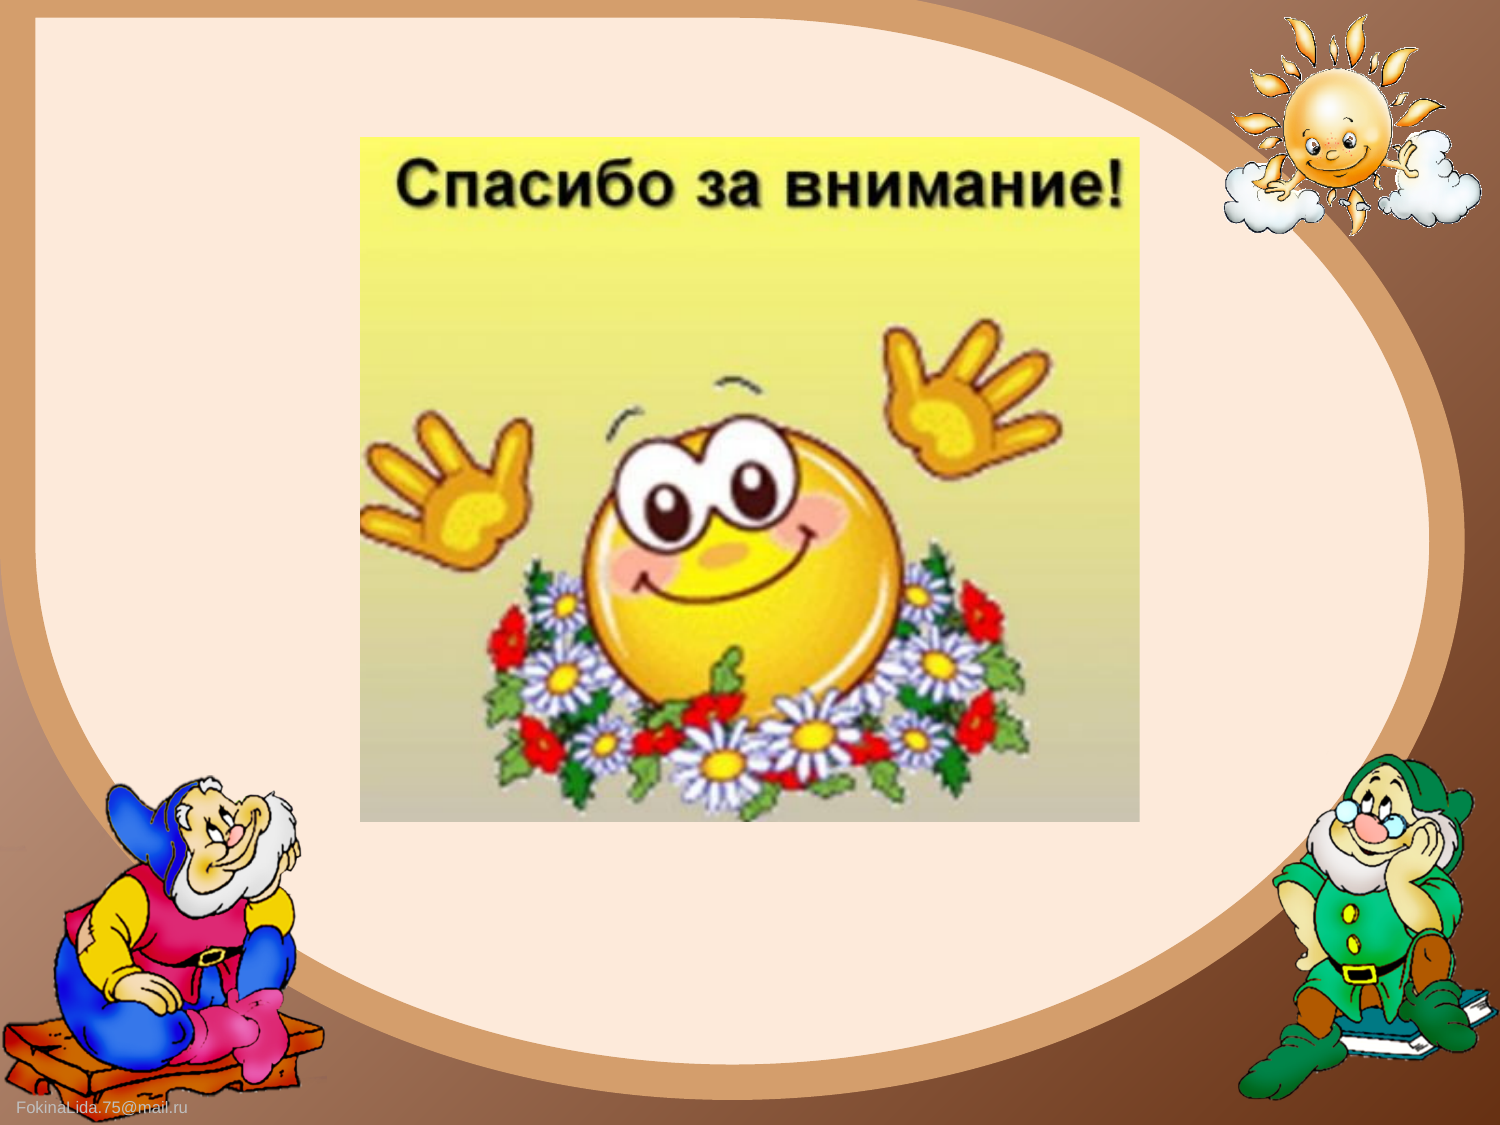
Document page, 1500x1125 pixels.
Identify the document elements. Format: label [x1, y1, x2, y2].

picture [0, 775, 327, 1125]
picture [359, 136, 1140, 822]
picture [1214, 0, 1500, 244]
picture [1236, 751, 1500, 1101]
